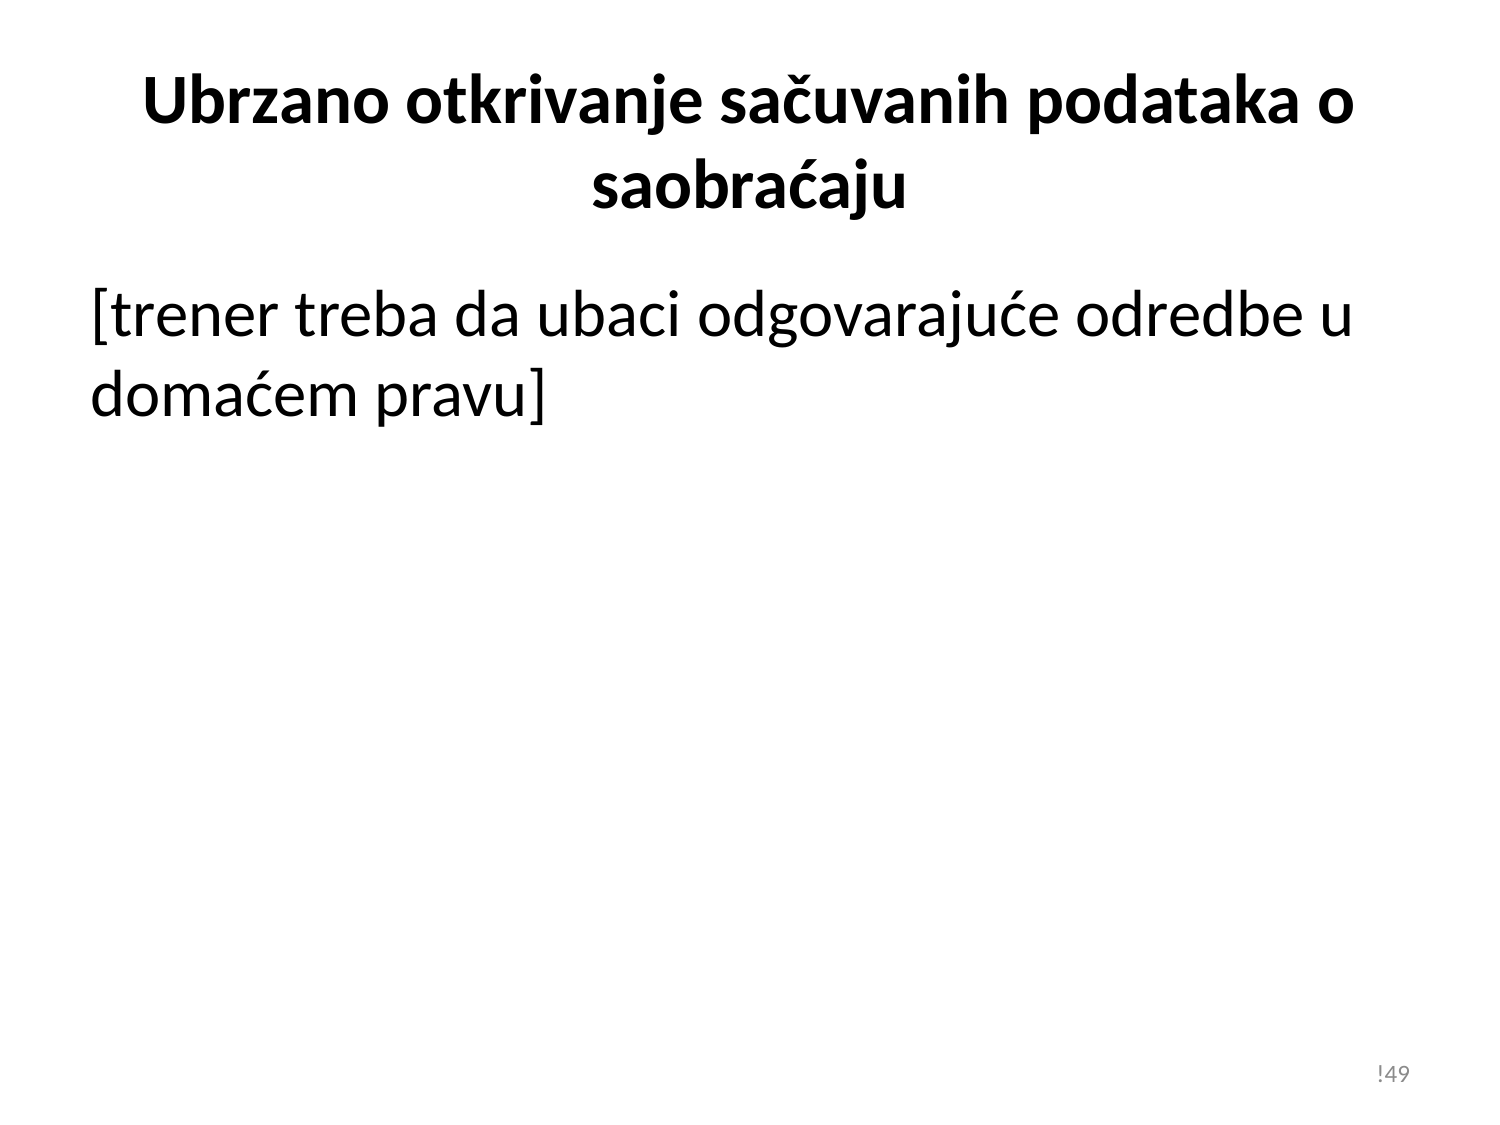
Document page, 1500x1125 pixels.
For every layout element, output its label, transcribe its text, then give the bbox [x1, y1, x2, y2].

list [trener treba da ubaci odgovarajuće odredbe u domaćem pravu] [75, 262, 1425, 1005]
title Ubrzano otkrivanje sačuvanih podataka o saobraćaju [56, 45, 1444, 233]
slide_number !49 [1074, 1042, 1425, 1103]
